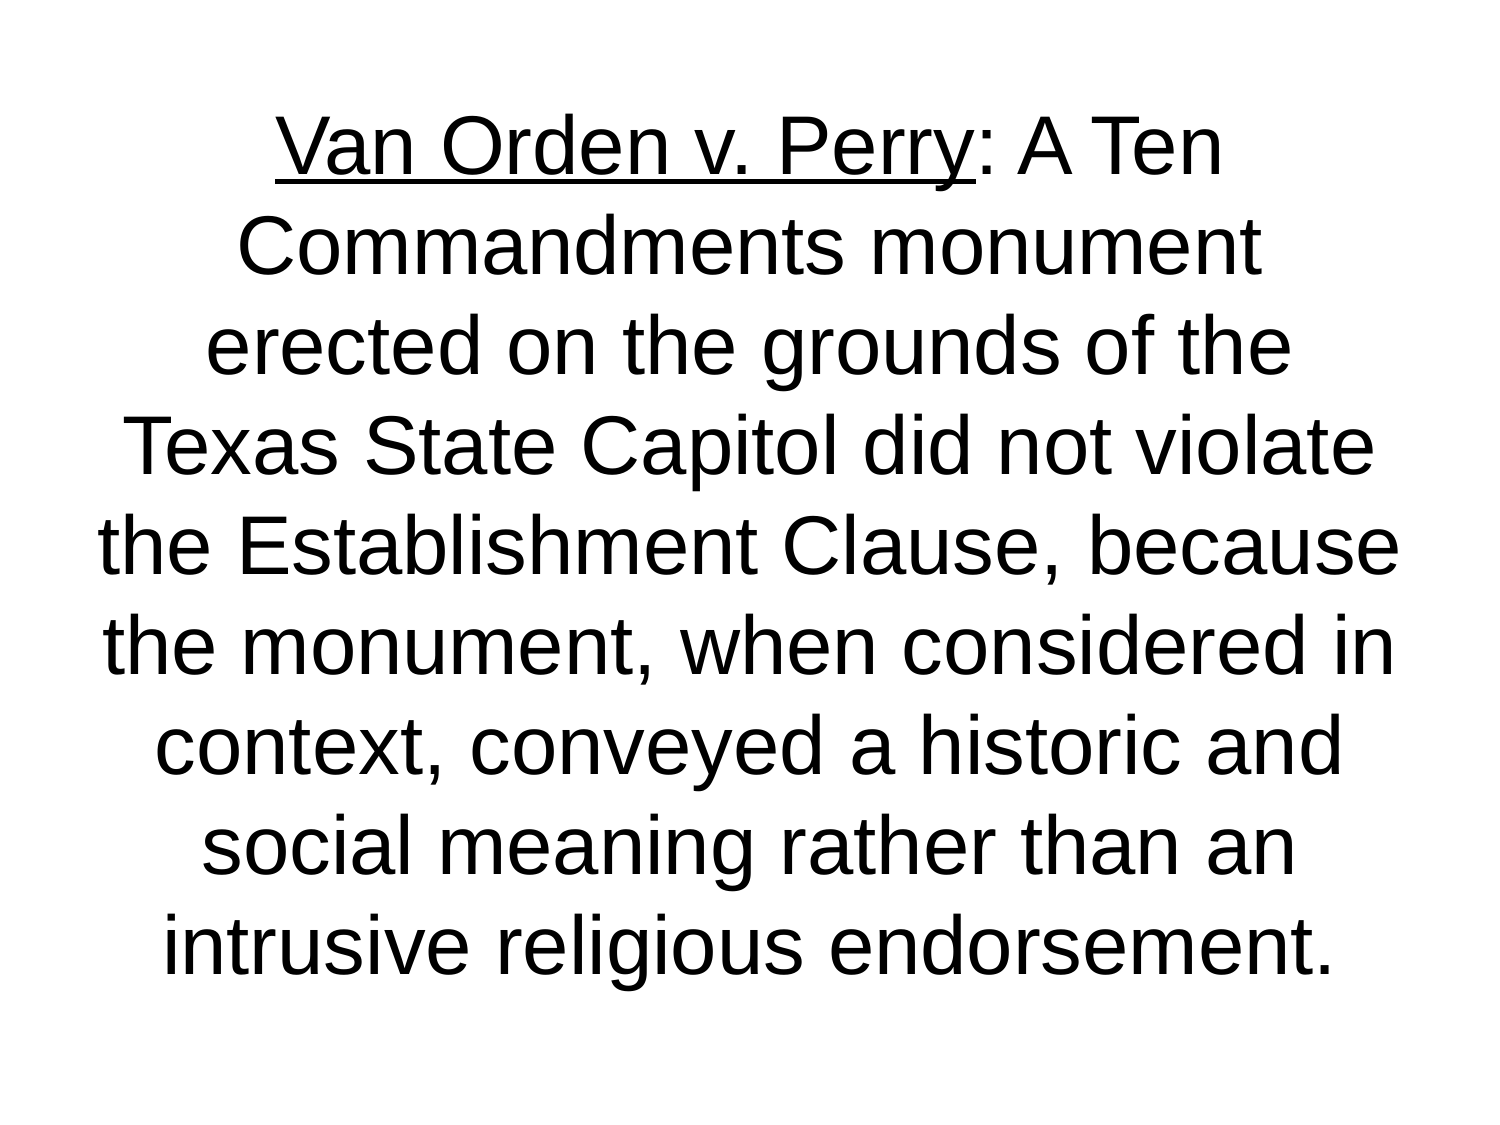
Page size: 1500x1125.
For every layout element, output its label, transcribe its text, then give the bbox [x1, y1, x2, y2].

title Van Orden v. Perry: A Ten Commandments monument erected on the grounds of the Texas State Capitol did not violate the Establishment Clause, because the monument, when considered in context, conveyed a historic and social meaning rather than an intrusive religious endorsement. [74, 44, 1426, 1038]
